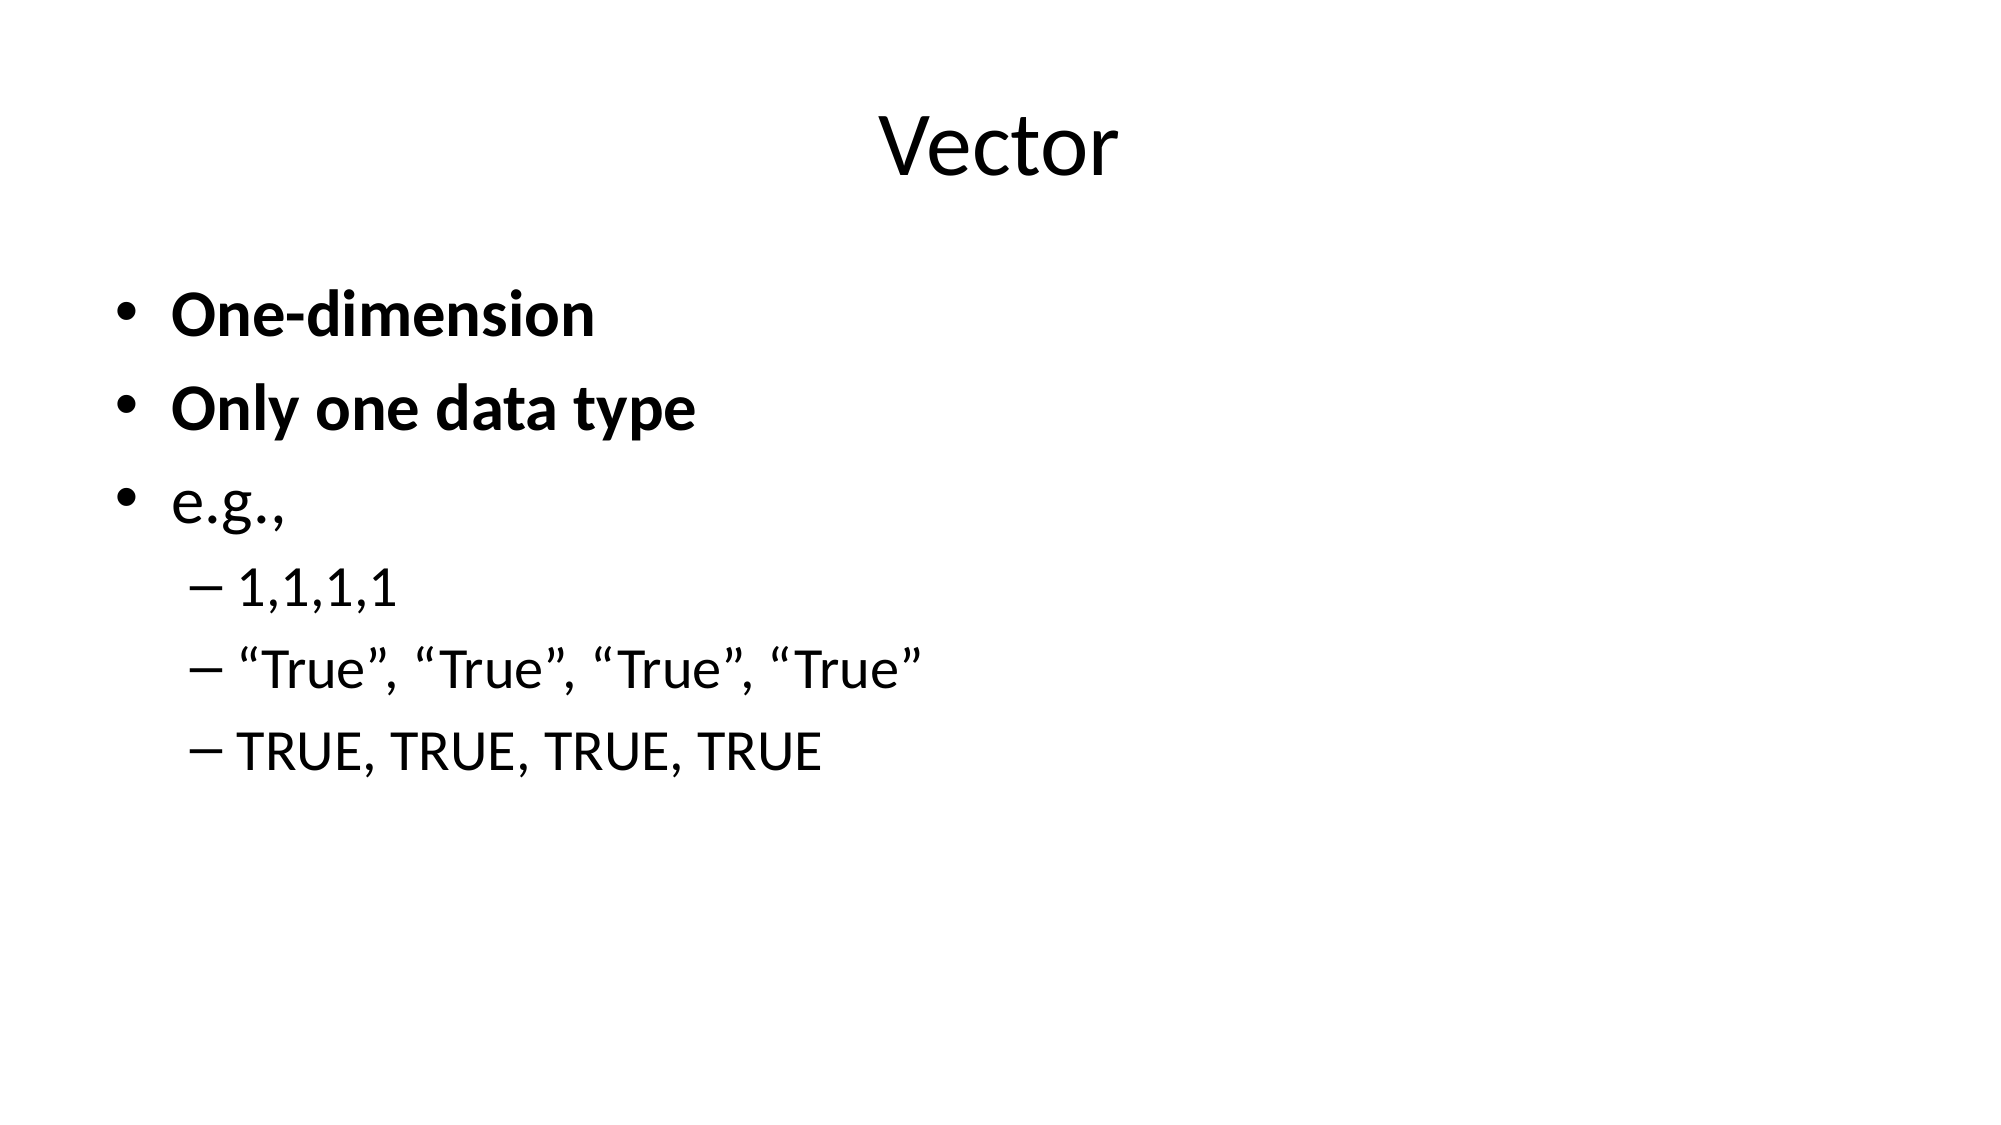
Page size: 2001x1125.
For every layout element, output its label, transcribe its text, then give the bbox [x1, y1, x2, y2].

title Vector [99, 45, 1900, 233]
list One-dimension Only one data type e.g., 1,1,1,1 “True”, “True”, “True”, “True” TRUE, TRUE, TRUE, TRUE [99, 262, 1900, 1005]
